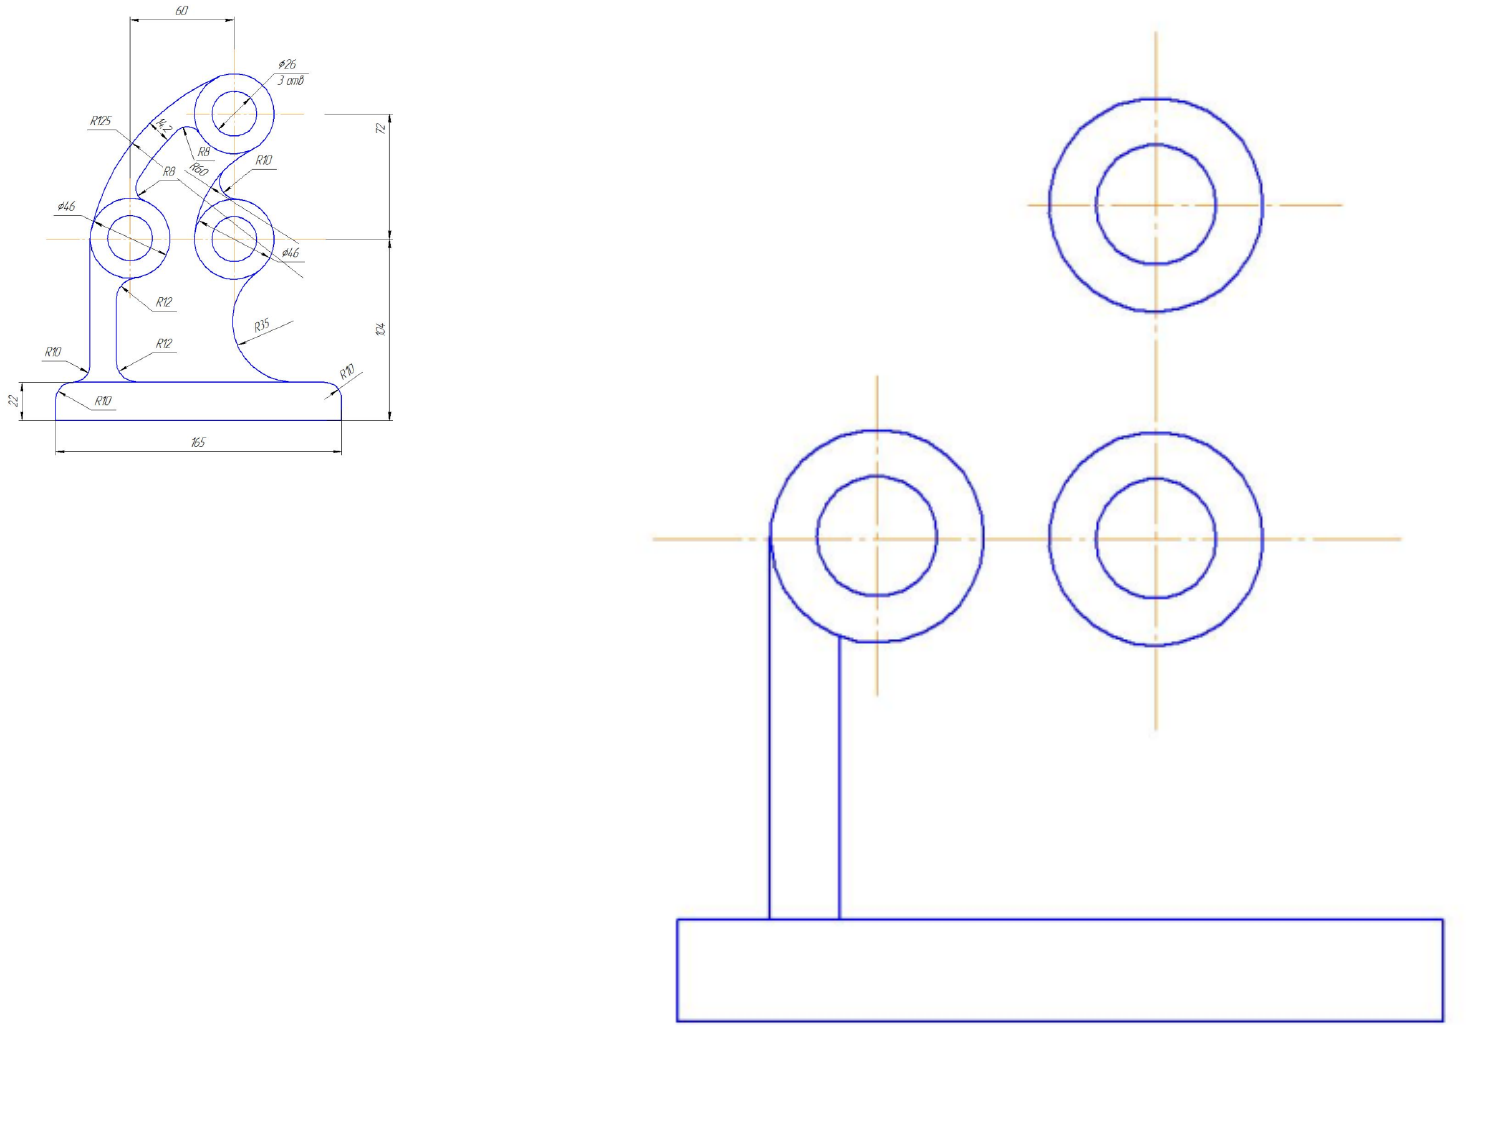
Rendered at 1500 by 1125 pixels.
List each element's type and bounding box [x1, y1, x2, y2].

picture [609, 0, 1500, 1125]
picture [0, 0, 400, 469]
